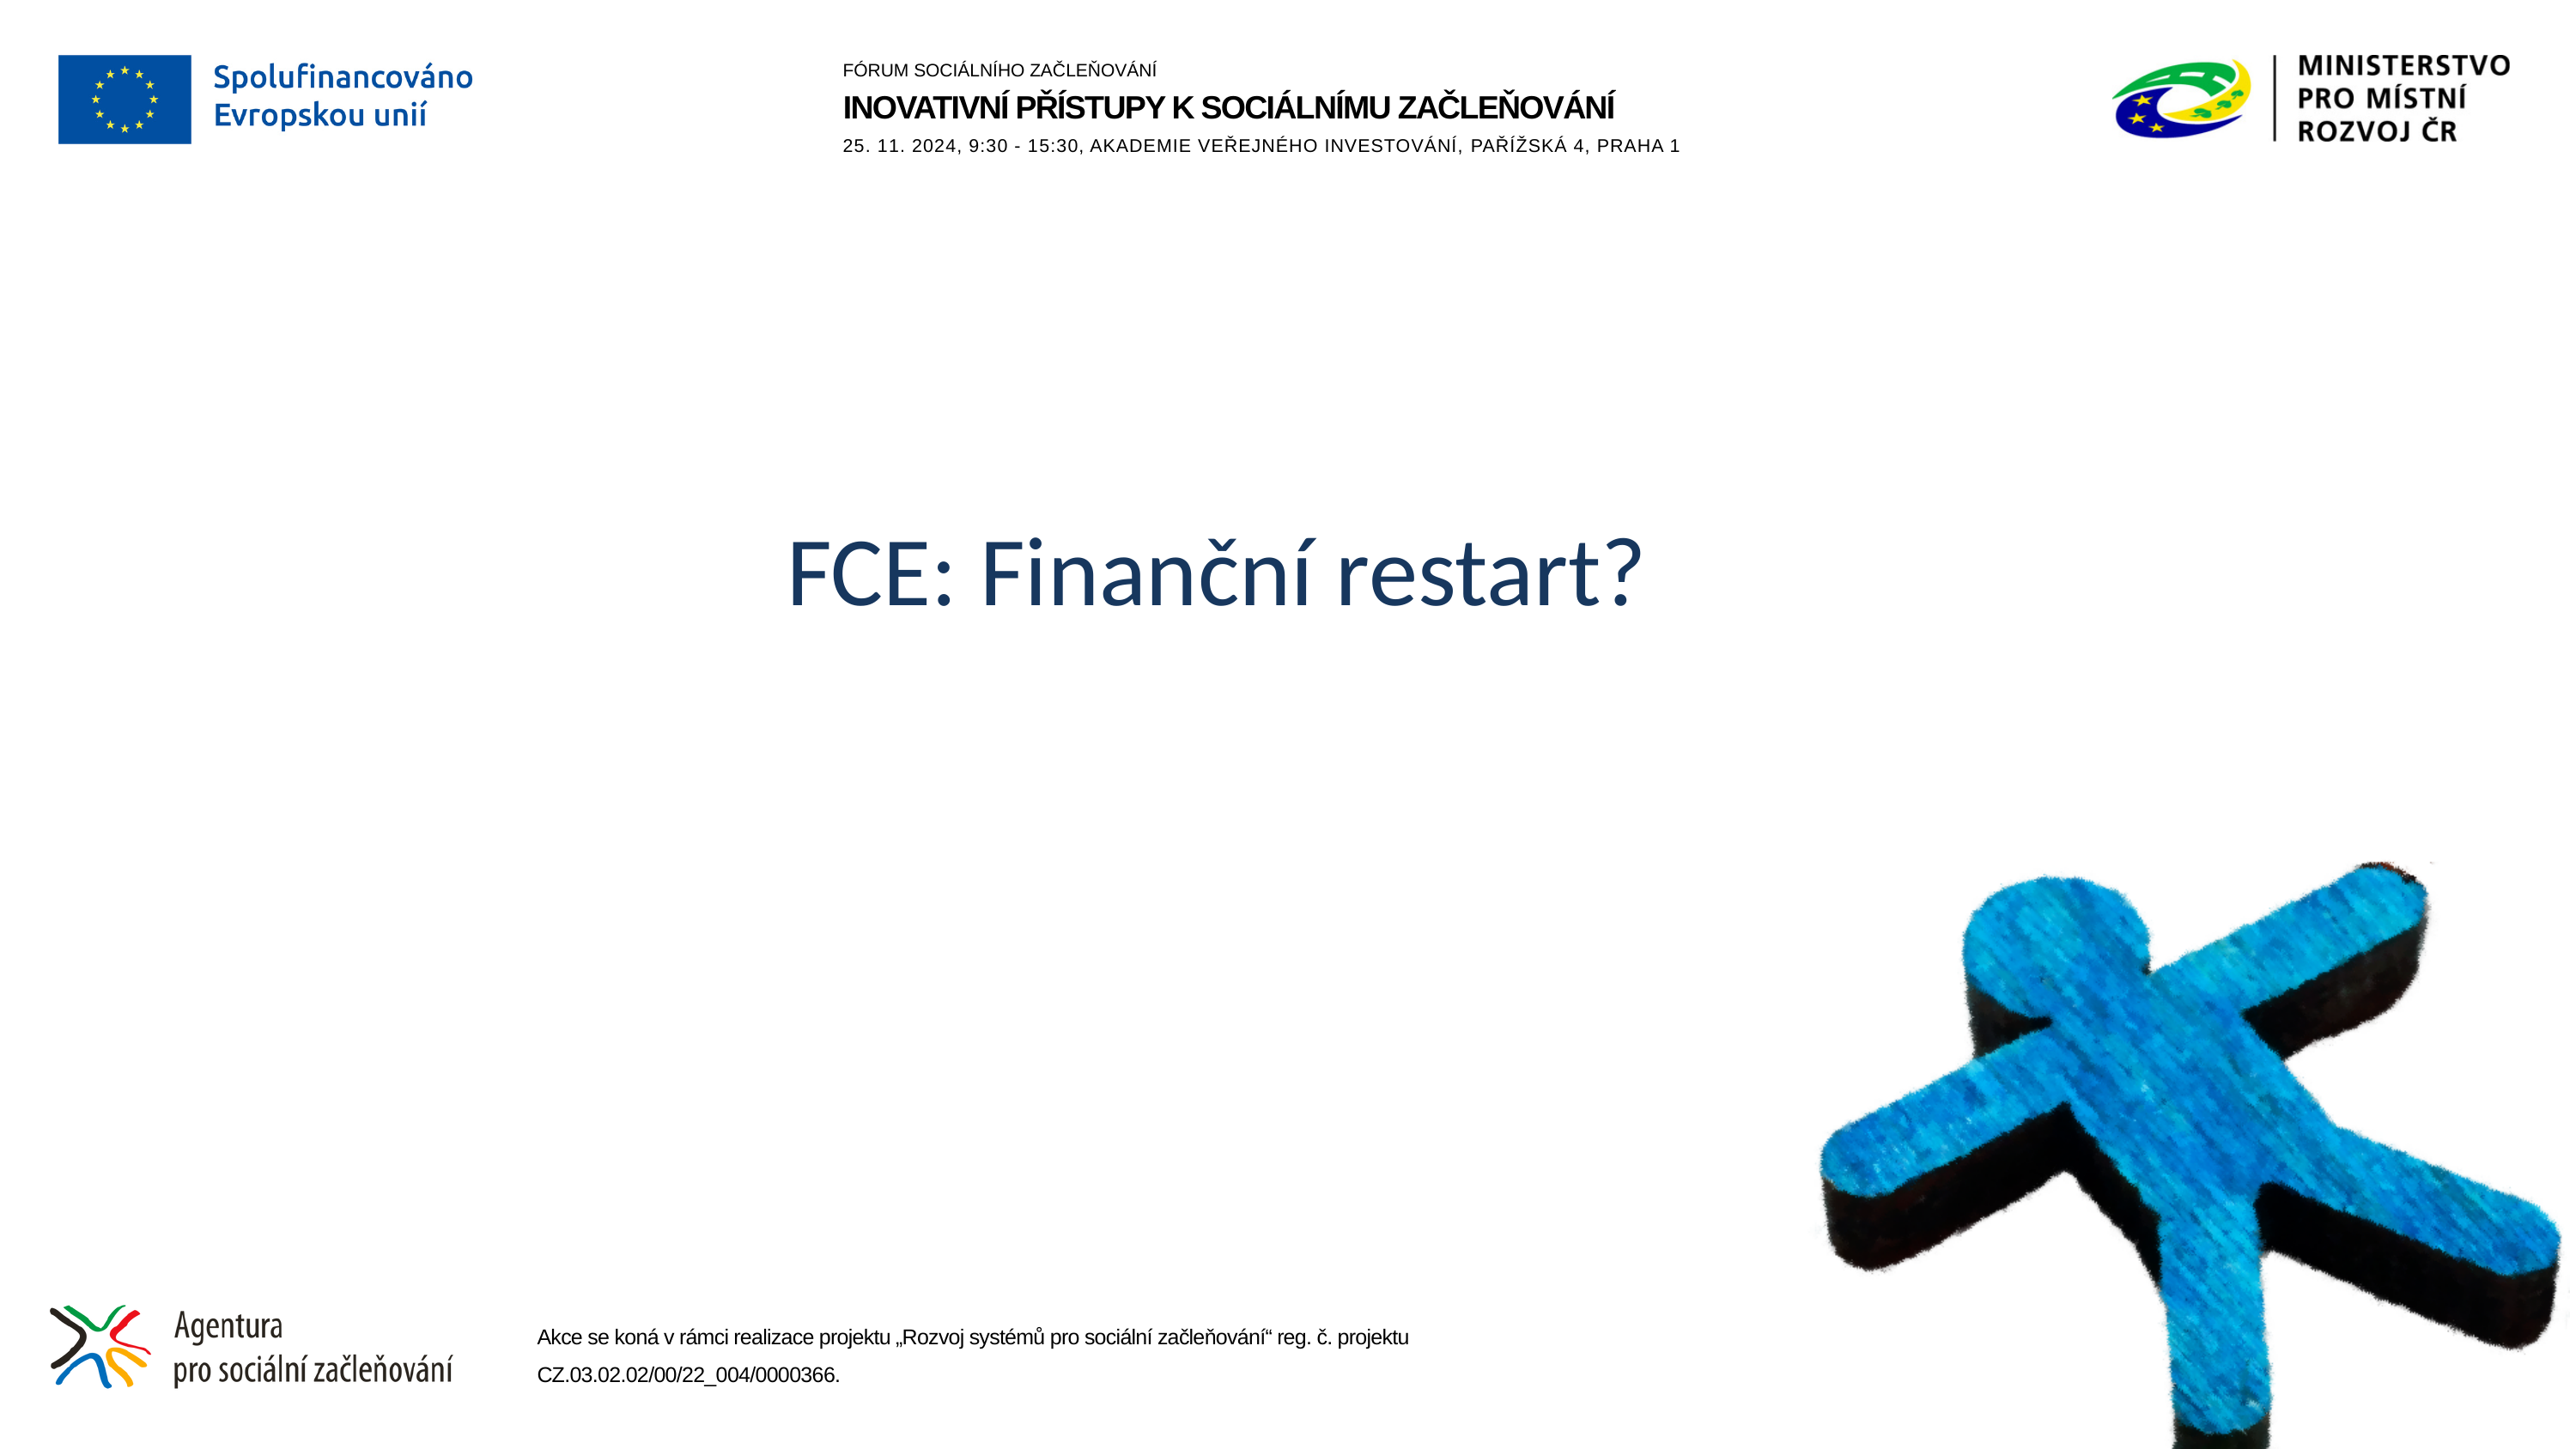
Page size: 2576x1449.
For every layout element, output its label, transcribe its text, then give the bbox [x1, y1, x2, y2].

picture [2111, 55, 2510, 142]
picture [48, 40, 489, 155]
title FCE: Finanční restart? [270, 433, 2164, 700]
picture [1803, 854, 2570, 1449]
picture [32, 1287, 471, 1408]
